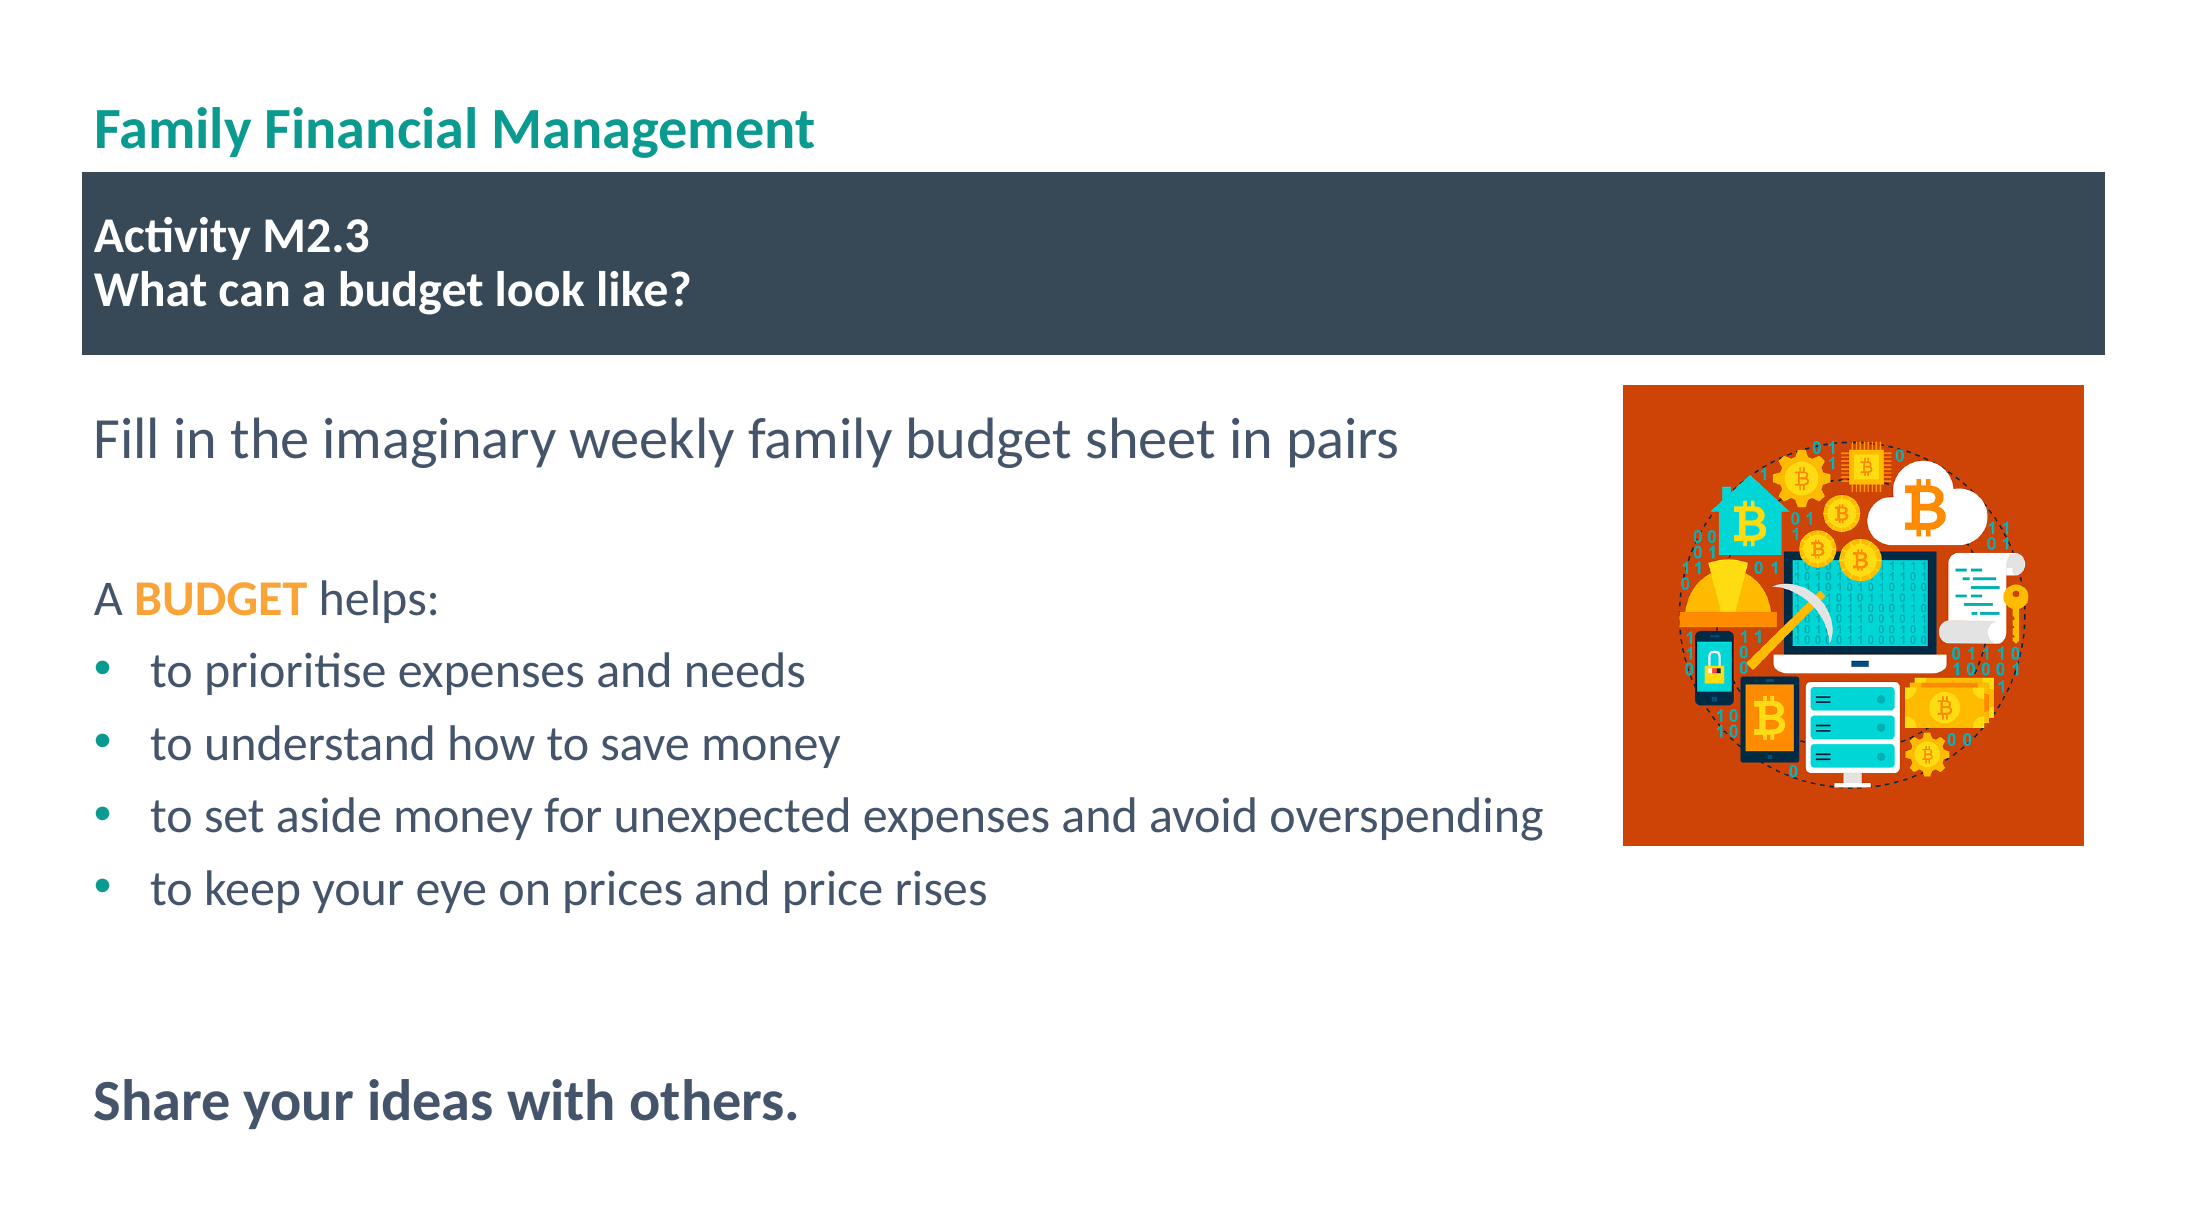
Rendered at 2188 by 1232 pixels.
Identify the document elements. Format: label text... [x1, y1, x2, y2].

list Fill in the imaginary weekly family budget sheet in pairs A BUDGET helps: to prioritise expenses and needs to understand how to save money to set aside money for unexpected expenses and avoid overspending to keep your eye on prices and price rises Share your ideas with others. [82, 355, 2105, 1167]
title Family Financial Management [82, 70, 2106, 189]
picture [1623, 385, 2084, 846]
list Activity M2.3 What can a budget look like? [82, 172, 2105, 355]
